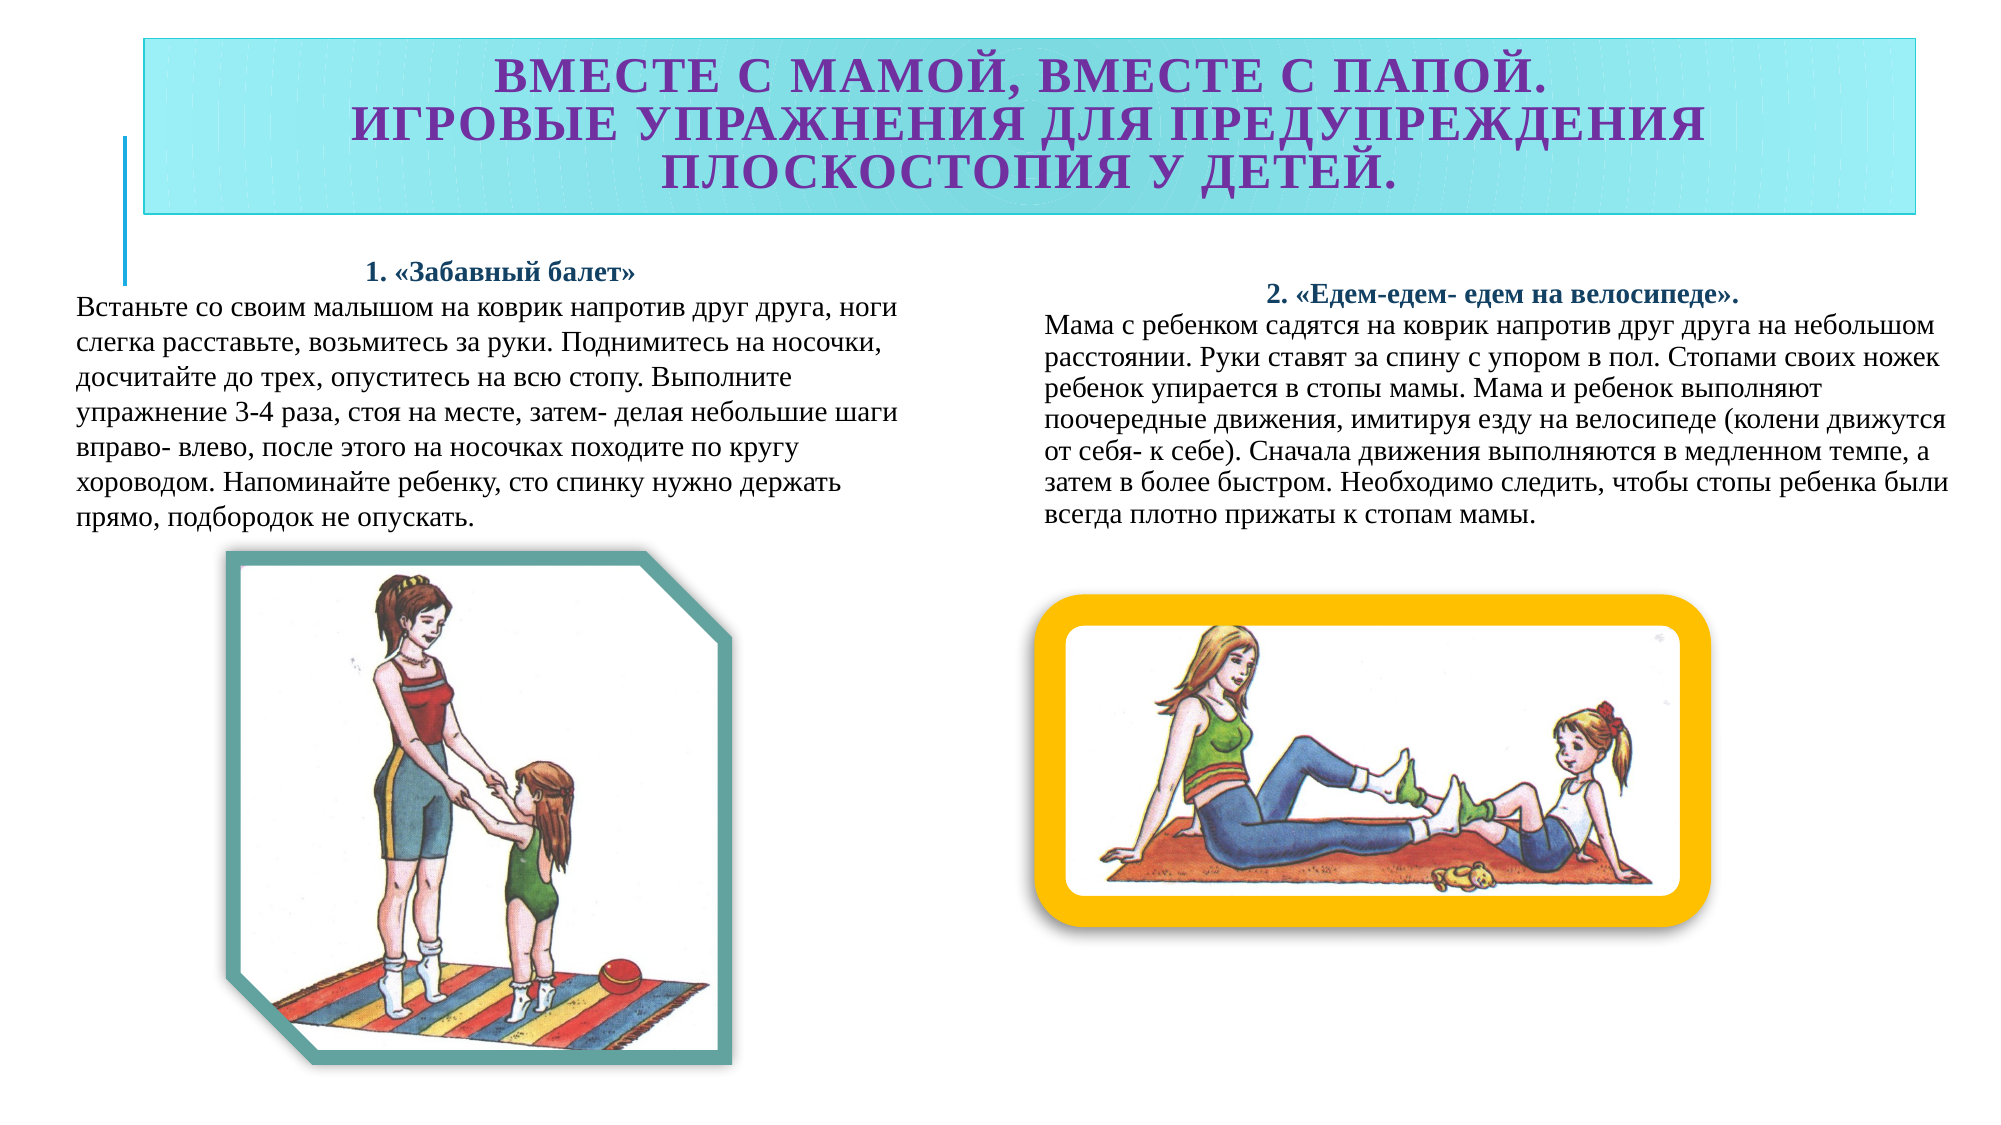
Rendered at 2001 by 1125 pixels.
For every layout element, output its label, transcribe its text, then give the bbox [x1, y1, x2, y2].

list 1. «Забавный балет» Встаньте со своим малышом на коврик напротив друг друга, ноги слегка расставьте, возьмитесь за руки. Поднимитесь на носочки, досчитайте до трех, опуститесь на всю стопу. Выполните упражнение 3-4 раза, стоя на месте, затем- делая небольшие шаги вправо- влево, после этого на носочках походите по кругу хороводом. Напоминайте ребенку, сто спинку нужно держать прямо, подбородок не опускать. [38, 243, 948, 534]
list 2. «Едем-едем- едем на велосипеде». Мама с ребенком садятся на коврик напротив друг друга на небольшом расстоянии. Руки ставят за спину с упором в пол. Стопами своих ножек ребенок упирается в стопы мамы. Мама и ребенок выполняют поочередные движения, имитируя езду на велосипеде (колени движутся от себя- к себе). Сначала движения выполняются в медленном темпе, а затем в более быстром. Необходимо следить, чтобы стопы ребенка были всегда плотно прижаты к стопам мамы. [1021, 276, 1985, 563]
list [232, 558, 726, 1058]
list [1049, 609, 1696, 912]
title Вместе с мамой, вместе с папой. игровые упражнения для предупреждения плоскостопия у детей. [143, 38, 1916, 215]
